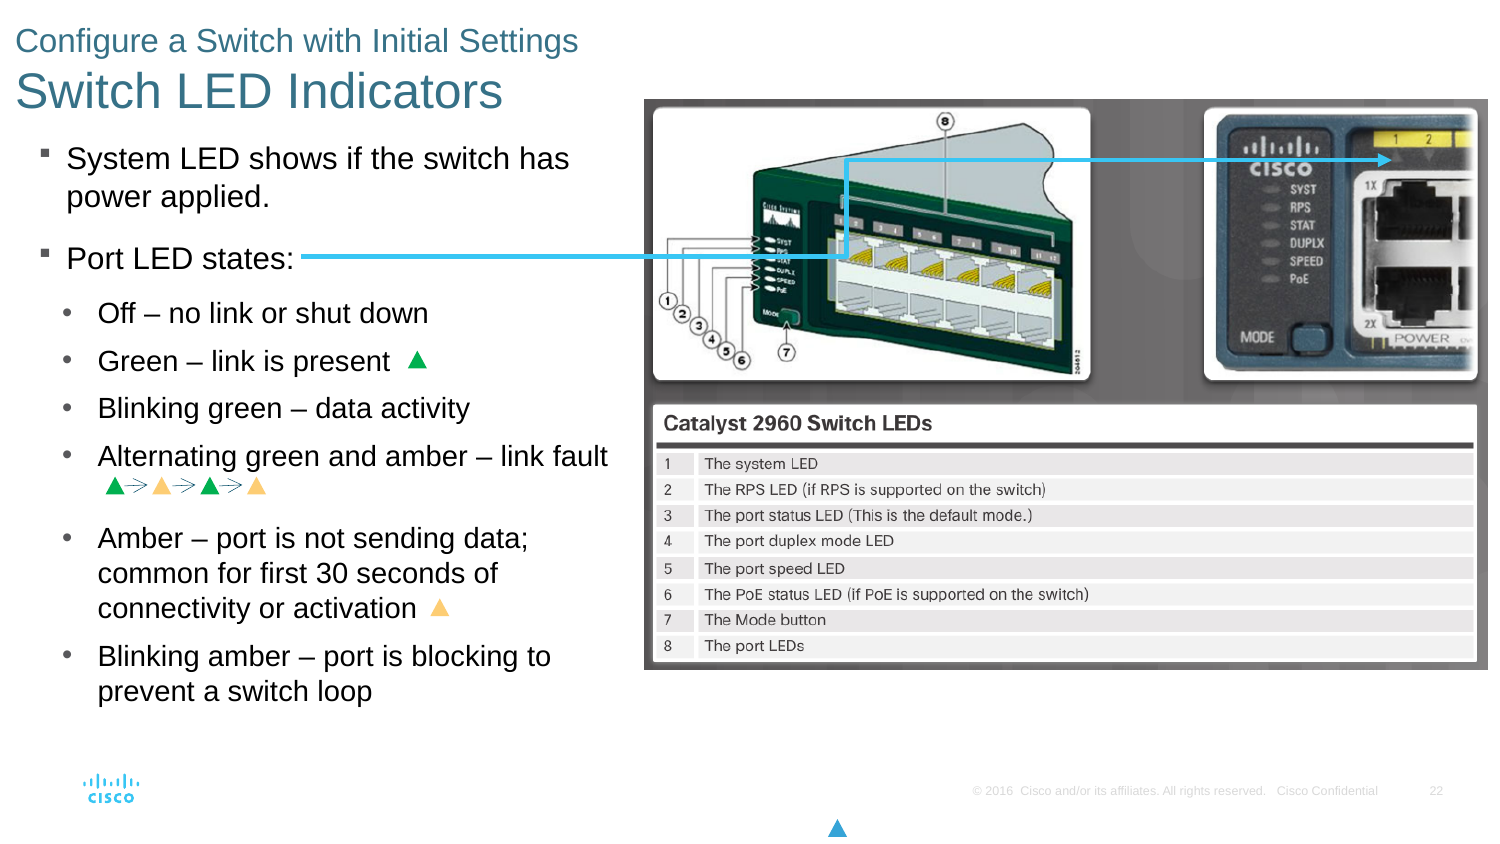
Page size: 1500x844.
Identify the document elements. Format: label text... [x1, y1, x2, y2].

picture [180, 478, 192, 484]
picture [227, 478, 239, 484]
picture [181, 487, 192, 493]
picture [132, 478, 144, 484]
title Configure a Switch with Initial Settings Switch LED Indicators [0, 6, 1500, 131]
text_box [826, 816, 849, 839]
text_box [150, 474, 174, 497]
picture [644, 98, 1489, 670]
list System LED shows if the switch has power applied. Port LED states: Off – no link or shut down Green – link is present Blinking green – data activity Alternating green and amber – link fault Amber – port is not sending data; common for first 30 seconds of connectivity or activation Blinking amber – port is blocking to prevent a switch loop [23, 131, 674, 813]
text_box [301, 159, 1393, 257]
text_box [198, 474, 222, 497]
text_box [405, 348, 429, 371]
text_box [245, 474, 268, 497]
text_box [103, 474, 127, 497]
picture [228, 487, 239, 493]
text_box [428, 596, 452, 619]
picture [133, 487, 144, 493]
